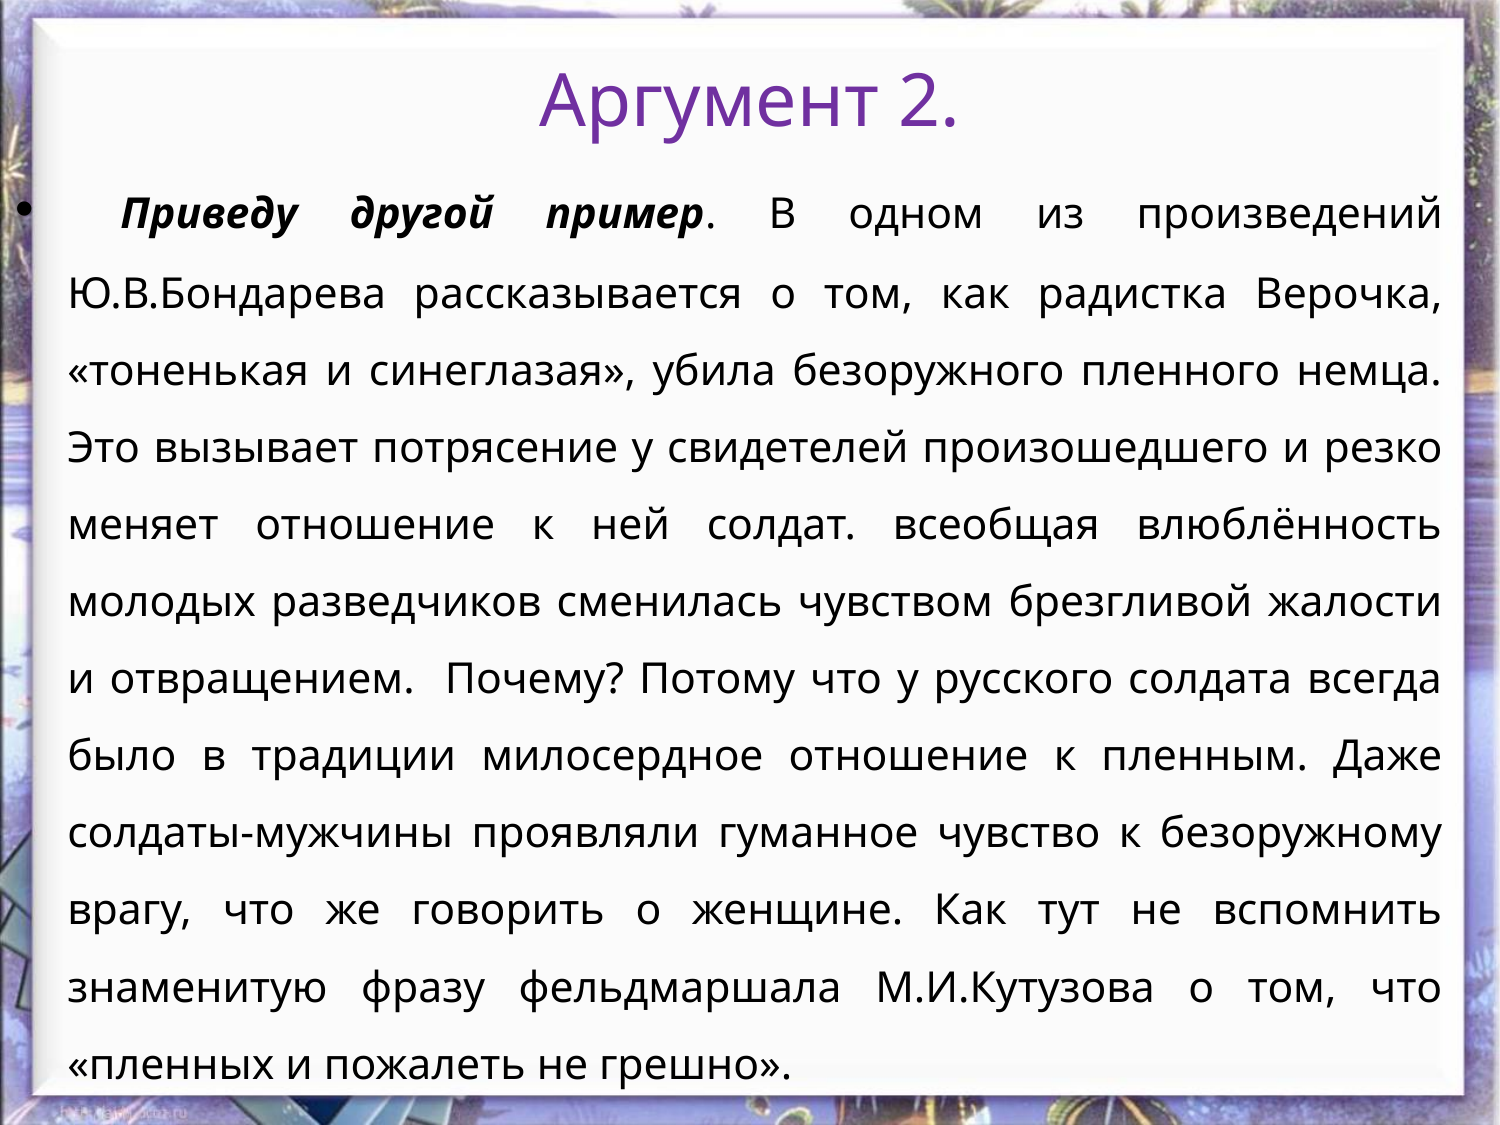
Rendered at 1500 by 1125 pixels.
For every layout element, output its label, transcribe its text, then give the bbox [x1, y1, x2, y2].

list Приведу другой пример. В одном из произведений Ю.В.Бондарева рассказывается о том, как радистка Верочка, «тоненькая и синеглазая», убила безоружного пленного немца. Это вызывает потрясение у свидетелей произошедшего и резко меняет отношение к ней солдат. всеобщая влюблённость молодых разведчиков сменилась чувством брезгливой жалости и отвращением. Почему? Потому что у русского солдата всегда было в традиции милосердное отношение к пленным. Даже солдаты-мужчины проявляли гуманное чувство к безоружному врагу, что же говорить о женщине. Как тут не вспомнить знаменитую фразу фельдмаршала М.И.Кутузова о том, что «пленных и пожалеть не грешно». [0, 137, 1459, 1125]
picture [0, 0, 1500, 1125]
title Аргумент 2. [75, 45, 1425, 137]
